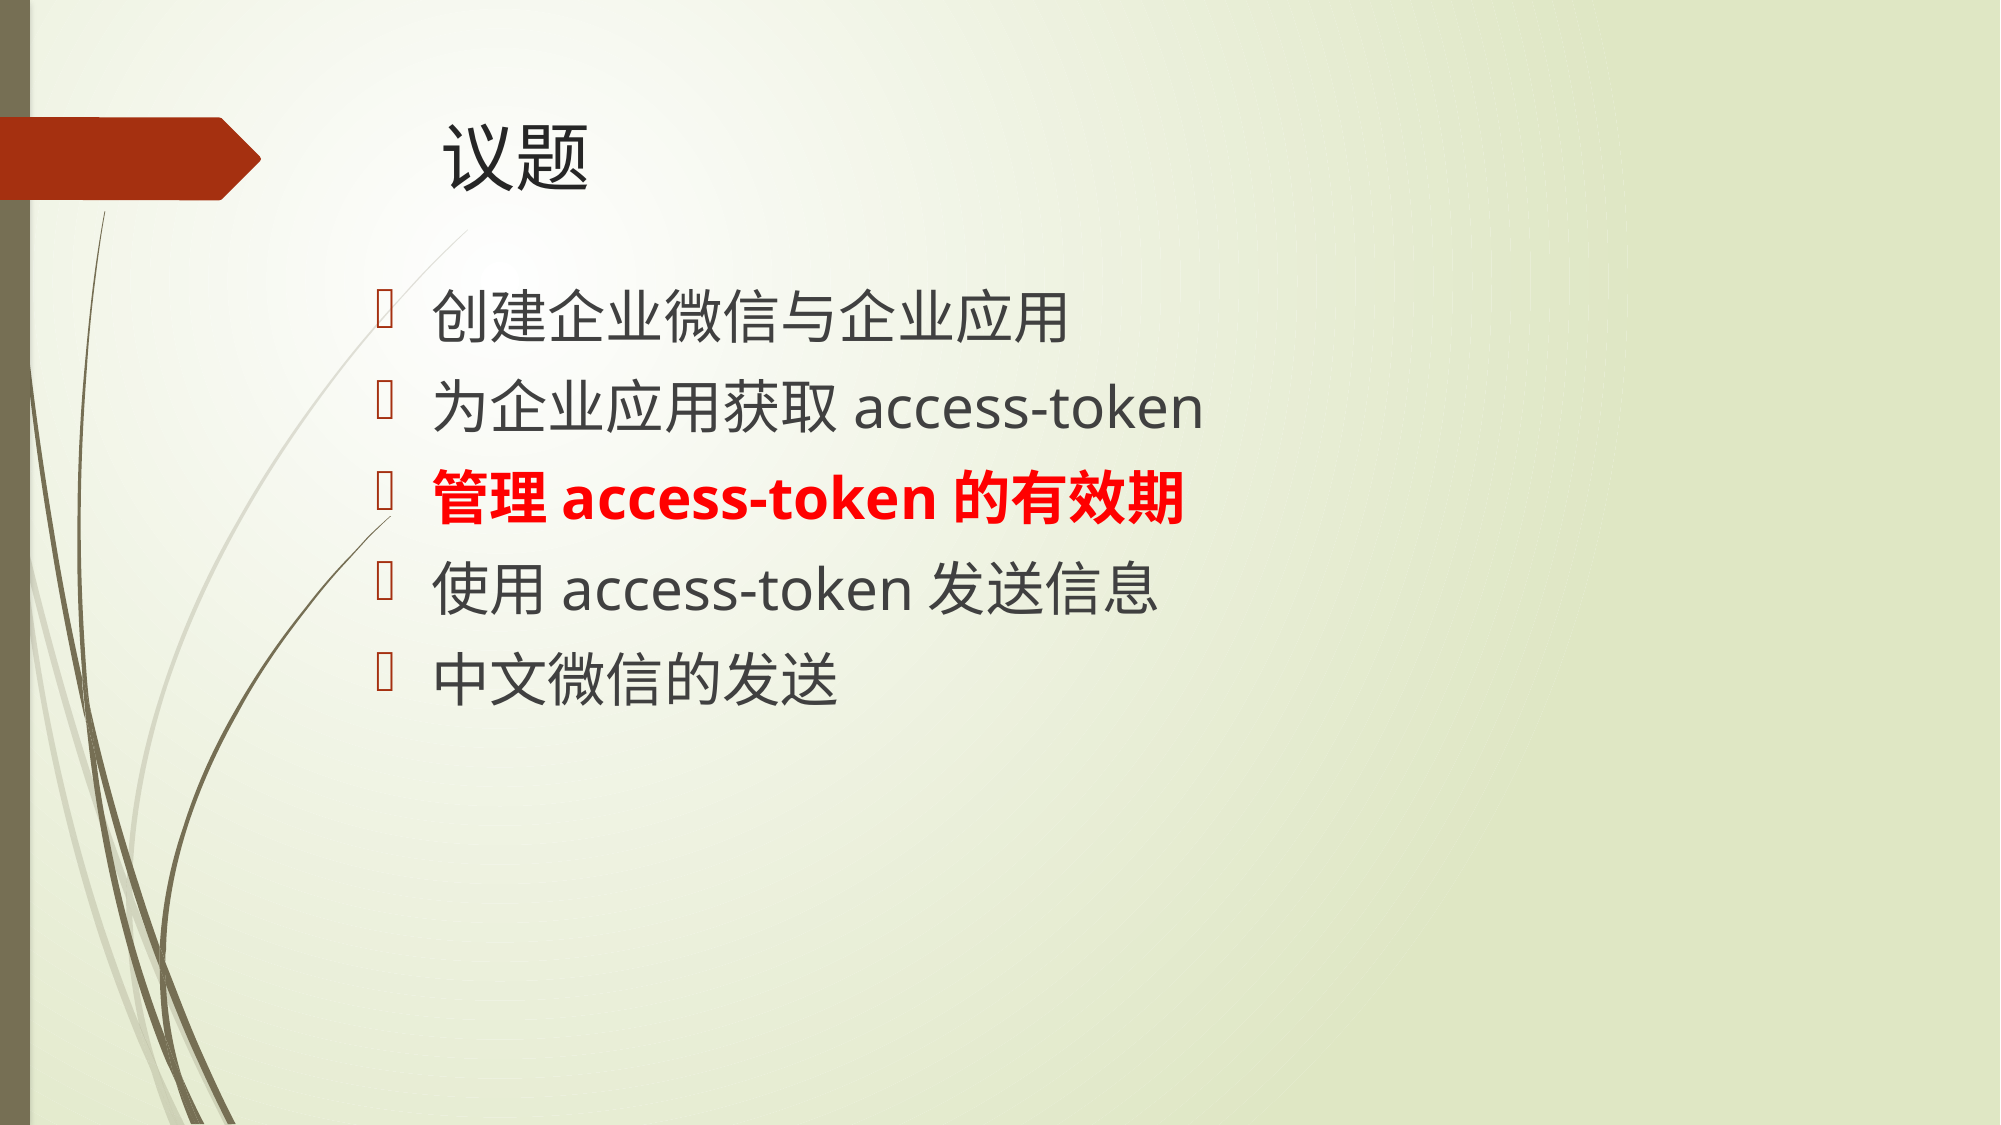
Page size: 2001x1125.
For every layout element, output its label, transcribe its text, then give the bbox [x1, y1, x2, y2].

title 议题 [425, 102, 1888, 313]
list 创建企业微信与企业应用 为企业应用获取access-token 管理access-token的有效期 使用access-token发送信息 中文微信的发送 [360, 272, 1823, 913]
